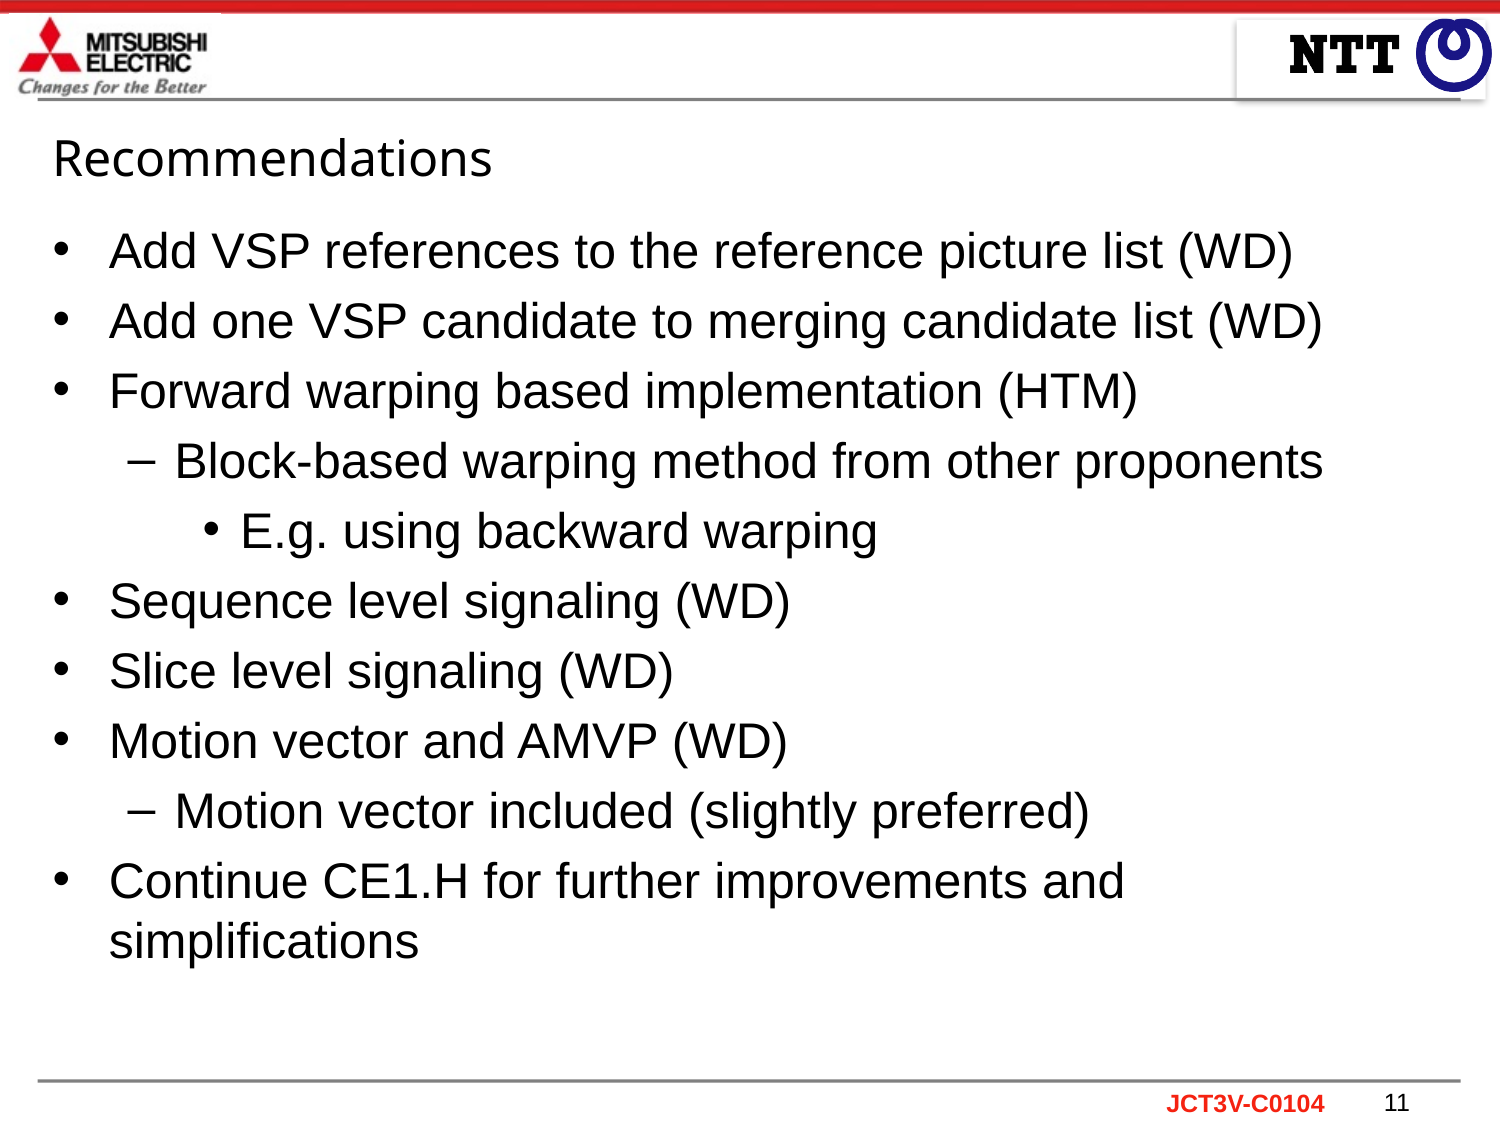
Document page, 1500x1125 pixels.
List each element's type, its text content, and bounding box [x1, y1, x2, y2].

slide_number 11 [1352, 1071, 1425, 1125]
footer JCT3V-C0104 [1134, 1070, 1357, 1125]
title Recommendations [37, 116, 1461, 196]
list Add VSP references to the reference picture list (WD) Add one VSP candidate to merging candidate list (WD) Forward warping based implementation (HTM) Block-based warping method from other proponents E.g. using backward warping Sequence level signaling (WD) Slice level signaling (WD) Motion vector and AMVP (WD) Motion vector included (slightly preferred) Continue CE1.H for further improvements and simplifications [37, 210, 1461, 1059]
picture [1282, 18, 1400, 93]
picture [1415, 18, 1498, 93]
picture [0, 0, 1500, 100]
